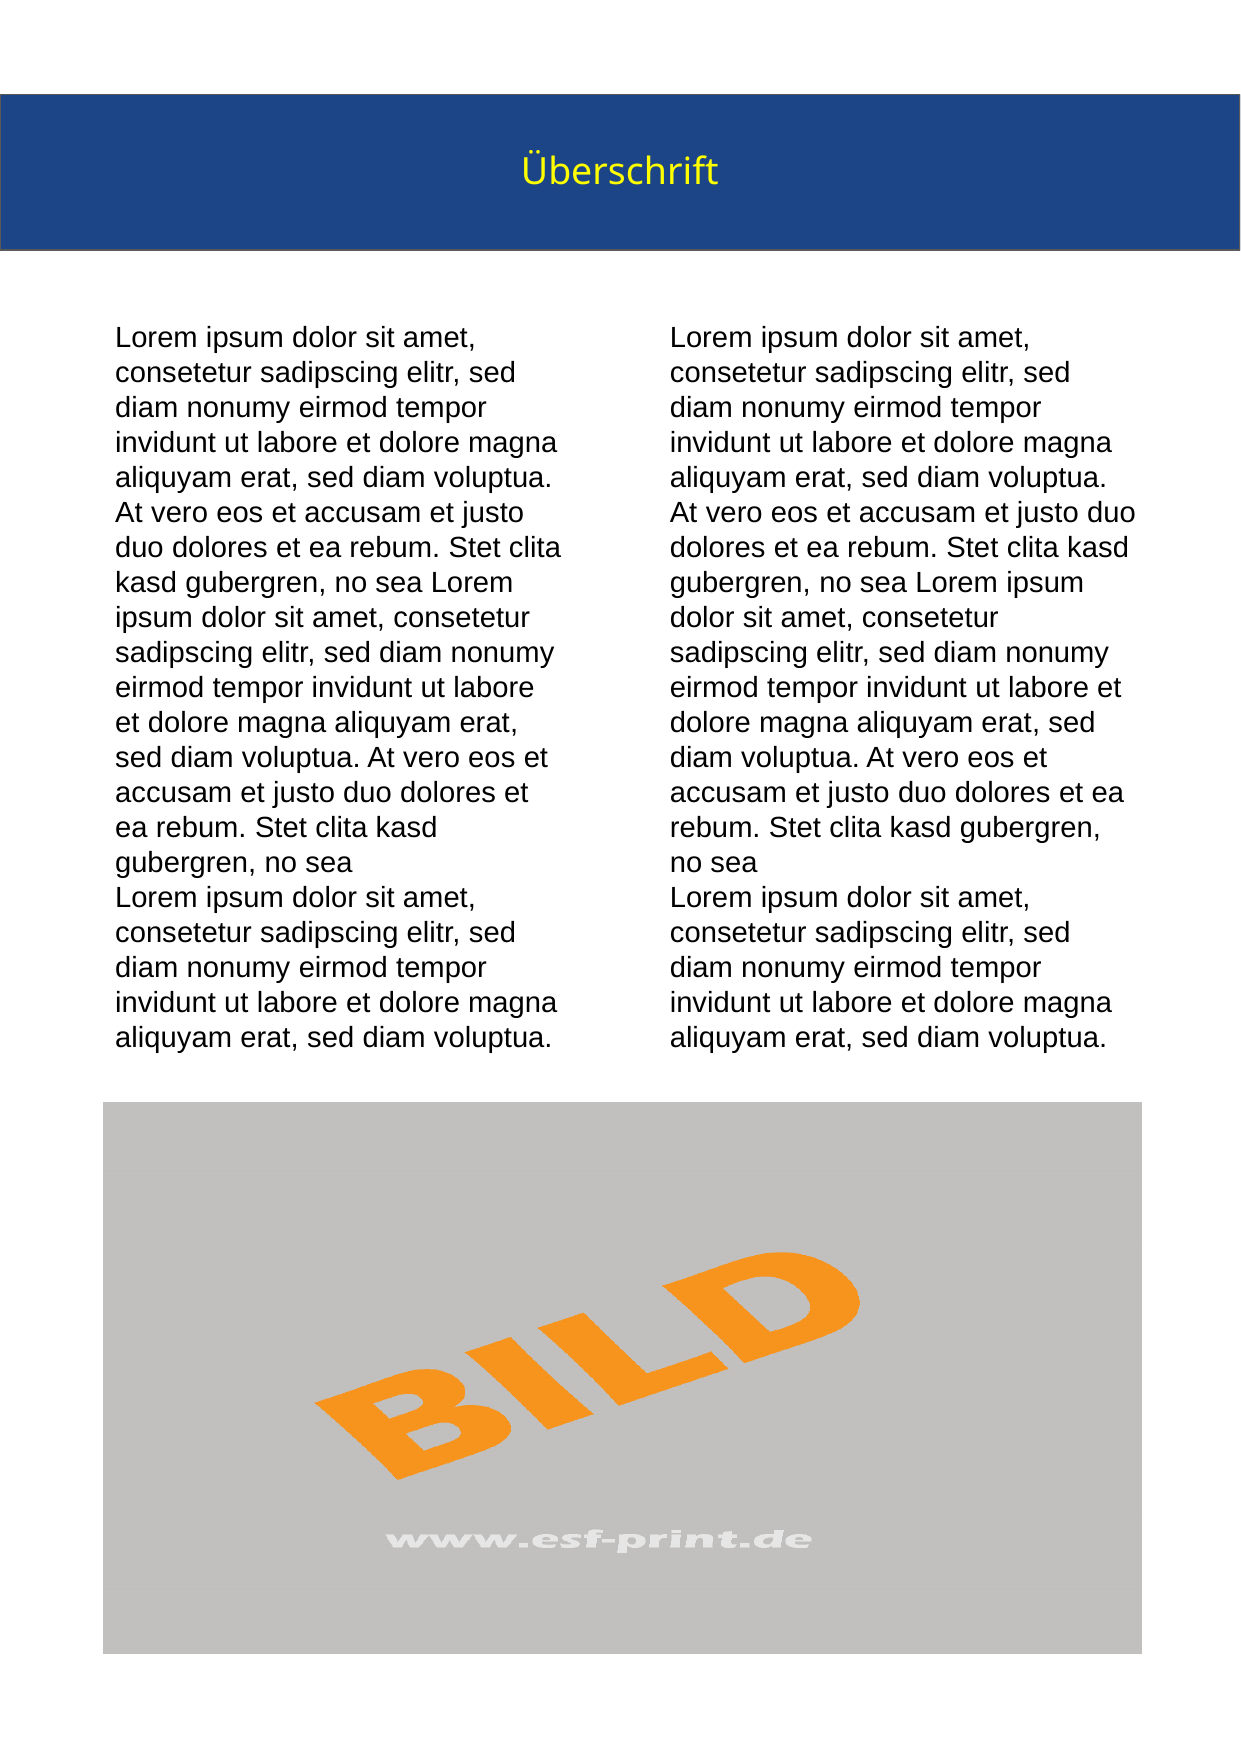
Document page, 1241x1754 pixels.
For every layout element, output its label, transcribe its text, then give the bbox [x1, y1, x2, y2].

text_box Lorem ipsum dolor sit amet, consetetur sadipscing elitr, sed diam nonumy eirmod tempor invidunt ut labore et dolore magna aliquyam erat, sed diam voluptua. At vero eos et accusam et justo duo dolores et ea rebum. Stet clita kasd gubergren, no sea Lorem ipsum dolor sit amet, consetetur sadipscing elitr, sed diam nonumy eirmod tempor invidunt ut labore et dolore magna aliquyam erat, sed diam voluptua. At vero eos et accusam et justo duo dolores et ea rebum. Stet clita kasd gubergren, no sea Lorem ipsum dolor sit amet, consetetur sadipscing elitr, sed diam nonumy eirmod tempor invidunt ut labore et dolore magna aliquyam erat, sed diam voluptua. [100, 303, 581, 1104]
text_box [0, 94, 1241, 251]
text_box Überschrift [239, 132, 1001, 213]
picture [103, 1102, 1142, 1654]
text_box Lorem ipsum dolor sit amet, consetetur sadipscing elitr, sed diam nonumy eirmod tempor invidunt ut labore et dolore magna aliquyam erat, sed diam voluptua. At vero eos et accusam et justo duo dolores et ea rebum. Stet clita kasd gubergren, no sea Lorem ipsum dolor sit amet, consetetur sadipscing elitr, sed diam nonumy eirmod tempor invidunt ut labore et dolore magna aliquyam erat, sed diam voluptua. At vero eos et accusam et justo duo dolores et ea rebum. Stet clita kasd gubergren, no sea Lorem ipsum dolor sit amet, consetetur sadipscing elitr, sed diam nonumy eirmod tempor invidunt ut labore et dolore magna aliquyam erat, sed diam voluptua. [654, 303, 1157, 1103]
